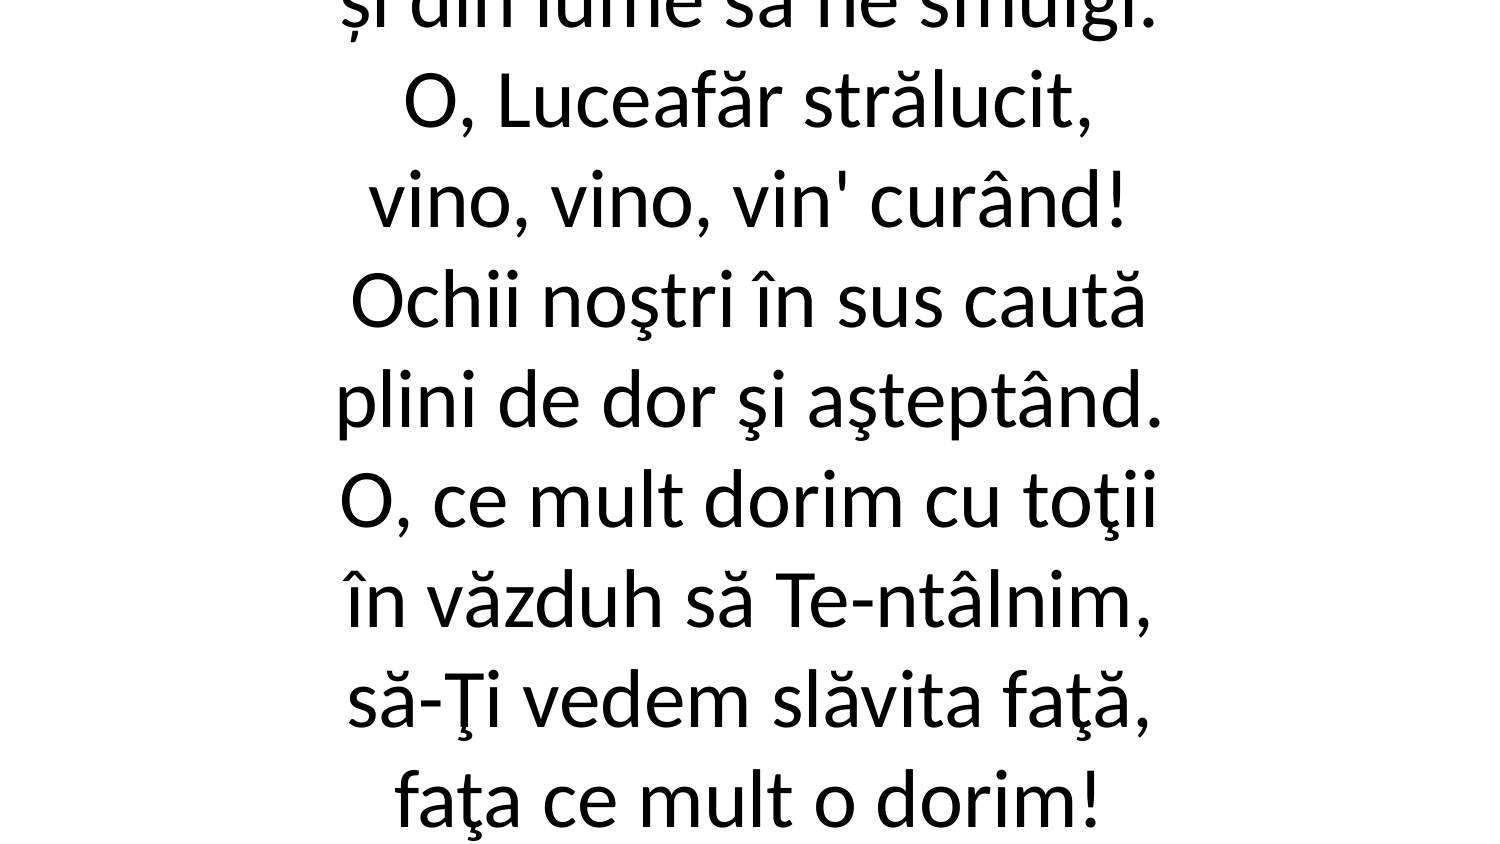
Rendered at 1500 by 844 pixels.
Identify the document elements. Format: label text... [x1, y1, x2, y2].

text_box 1. Te-aşteptăm cu dor, Isuse, ca din ceruri Tu să vii, să ne iei acas' la Tine, și din lume să ne smulgi. O, Luceafăr strălucit, vino, vino, vin' curând! Ochii noştri în sus caută plini de dor şi aşteptând. O, ce mult dorim cu toţii în văzduh să Te-ntâlnim, să-Ţi vedem slăvita faţă, faţa ce mult o dorim! Cu iubirea Ta ades' ne-ai îmbărbătat aici, și cu glasul Tău cel dulce, Tu pe nume ne-ai chemat. [256, 0, 1244, 844]
